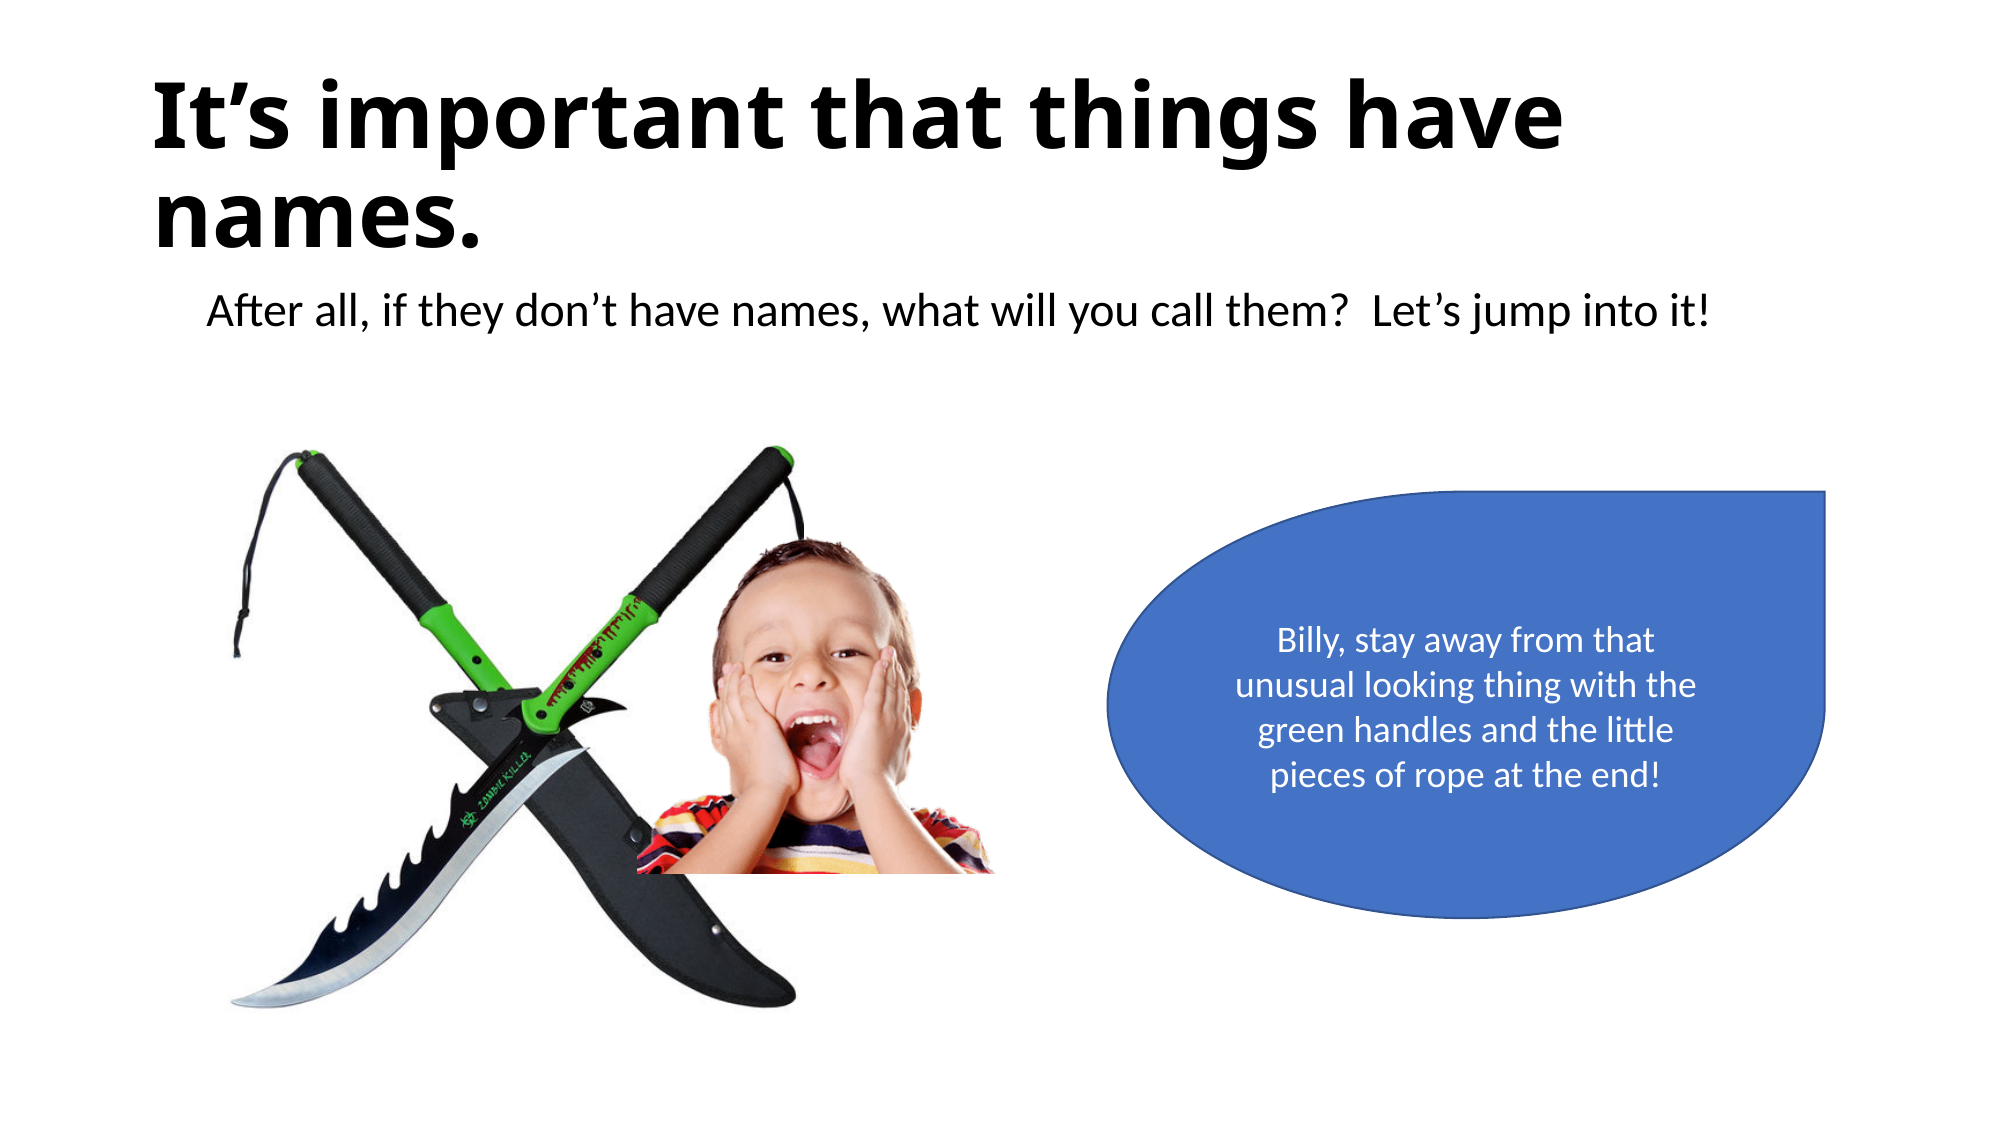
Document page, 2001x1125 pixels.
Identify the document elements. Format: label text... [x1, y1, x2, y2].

picture [225, 439, 1030, 1018]
list After all, if they don’t have names, what will you call them? Let’s jump into it! [191, 277, 1917, 378]
title It’s important that things have names. [137, 59, 1863, 278]
text_box Billy, stay away from that unusual looking thing with the green handles and the little pieces of rope at the end! [1106, 490, 1826, 920]
